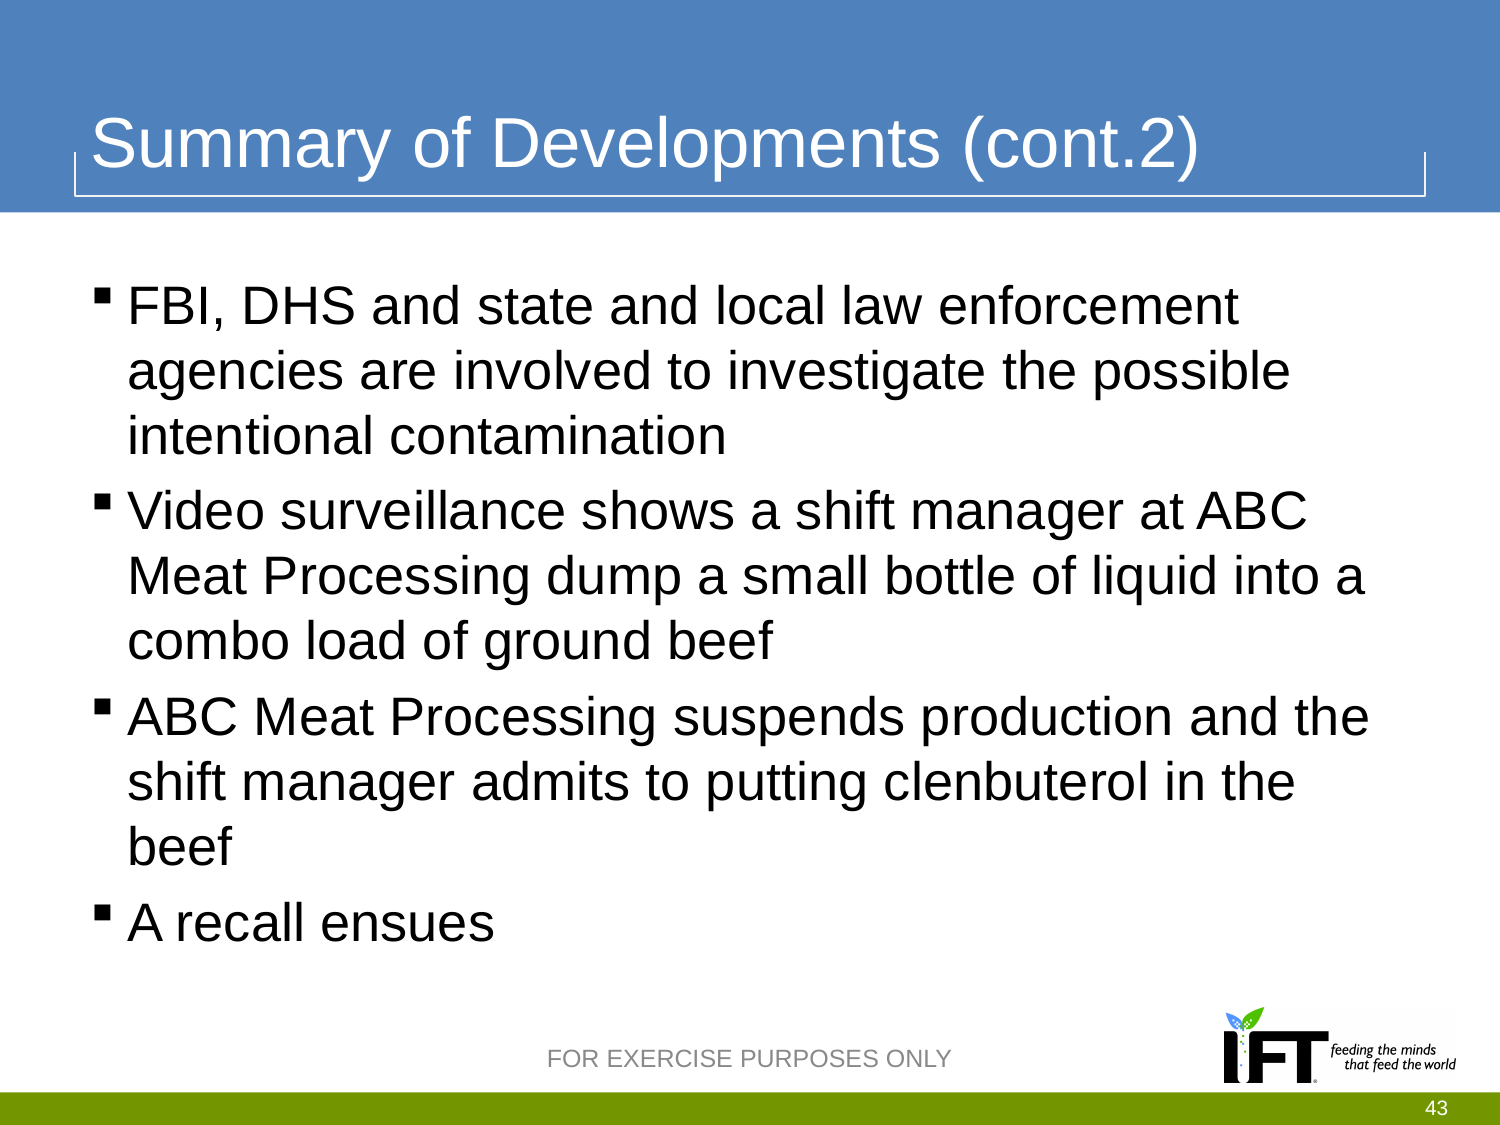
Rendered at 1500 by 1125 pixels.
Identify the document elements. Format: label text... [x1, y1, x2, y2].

title Summary of Developments (cont.2) [74, 44, 1426, 233]
picture [1224, 1007, 1456, 1083]
list FBI, DHS and state and local law enforcement agencies are involved to investigate the possible intentional contamination Video surveillance shows a shift manager at ABC Meat Processing dump a small bottle of liquid into a combo load of ground beef ABC Meat Processing suspends production and the shift manager admits to putting clenbuterol in the beef A recall ensues [74, 262, 1426, 1006]
footer FOR EXERCISE PURPOSES ONLY [512, 1042, 988, 1103]
